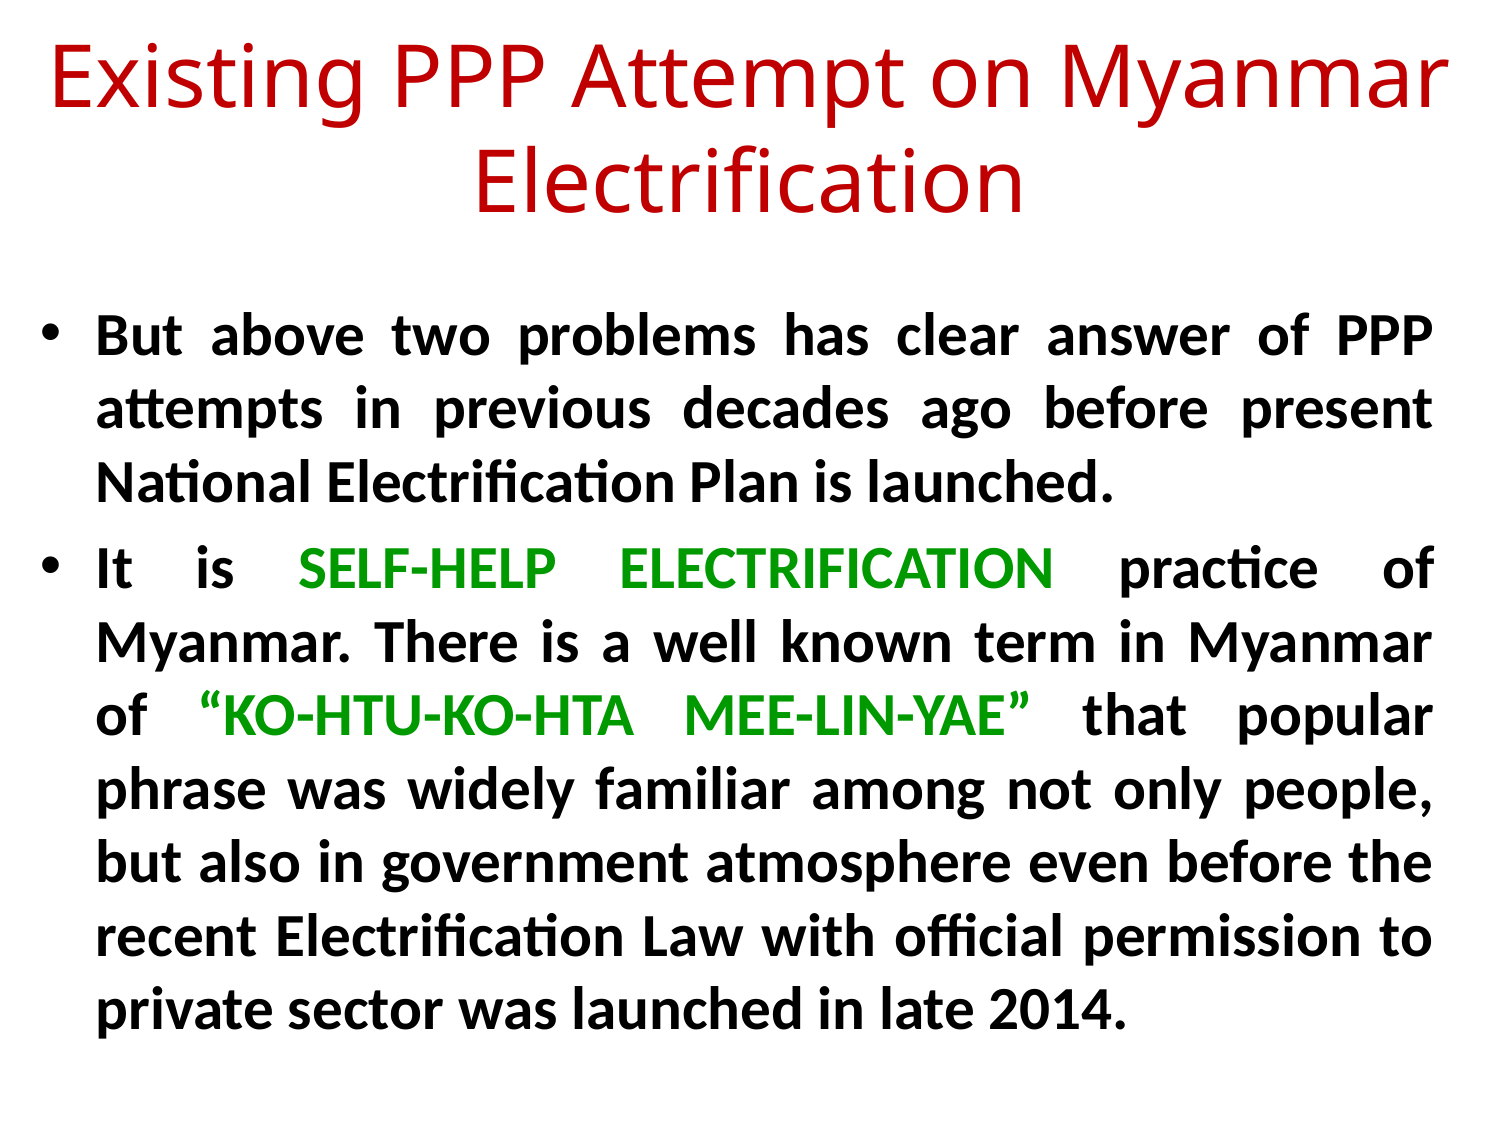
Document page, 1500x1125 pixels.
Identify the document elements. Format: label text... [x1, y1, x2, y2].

title Existing PPP Attempt on Myanmar Electrification [0, 12, 1500, 238]
list But above two problems has clear answer of PPP attempts in previous decades ago before present National Electrification Plan is launched. It is SELF-HELP ELECTRIFICATION practice of Myanmar. There is a well known term in Myanmar of “KO-HTU-KO-HTA MEE-LIN-YAE” that popular phrase was widely familiar among not only people, but also in government atmosphere even before the recent Electrification Law with official permission to private sector was launched in late 2014. [24, 238, 1450, 1125]
